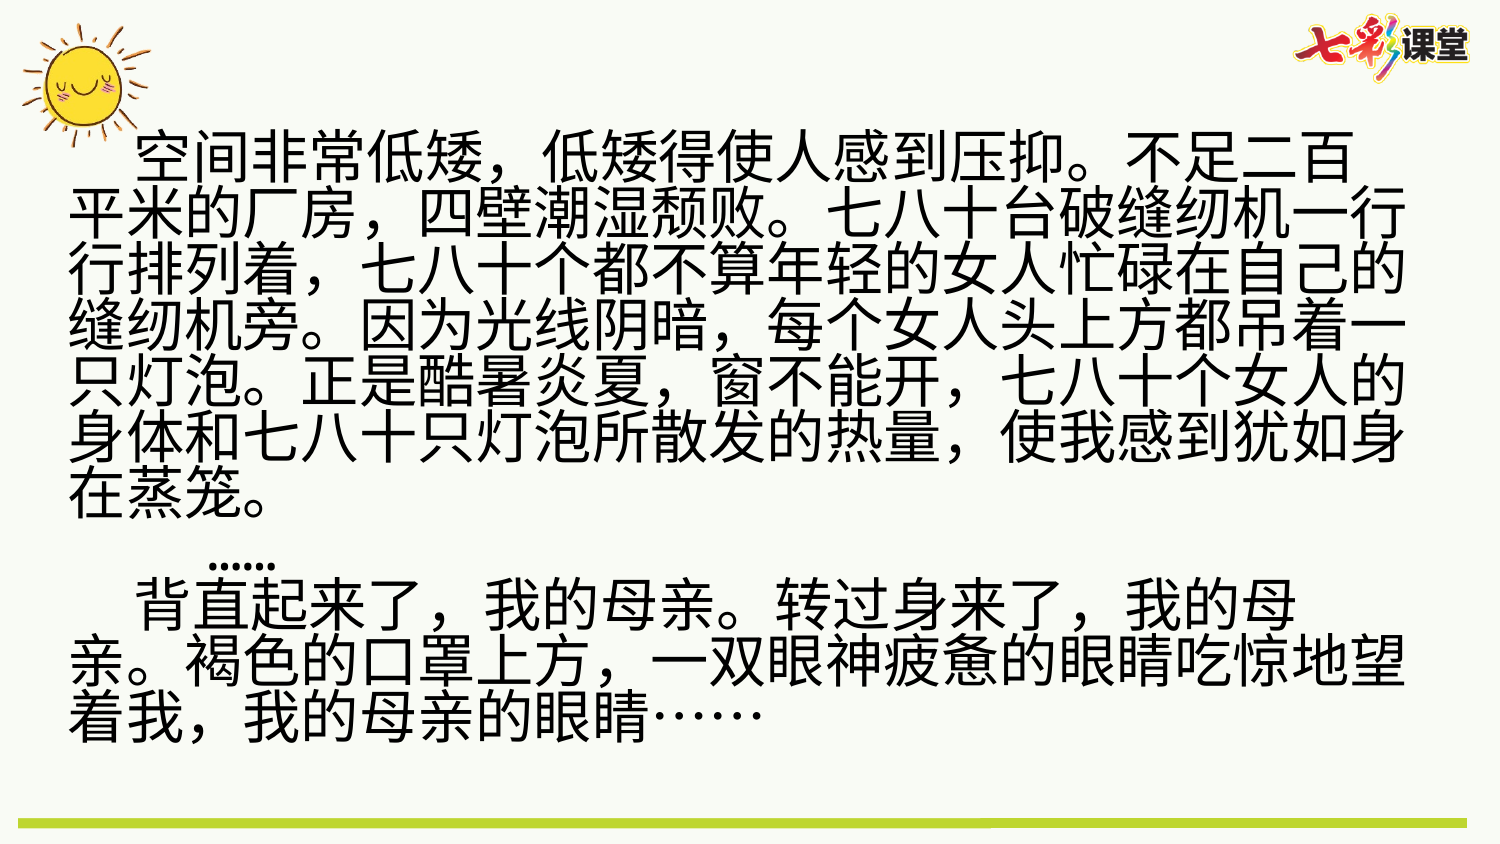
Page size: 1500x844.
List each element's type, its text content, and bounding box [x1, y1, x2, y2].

picture [1291, 9, 1472, 87]
picture [0, 0, 173, 172]
picture [18, 771, 1467, 844]
text_box 空间非常低矮，低矮得使人感到压抑。不足二百平米的厂房，四壁潮湿颓败。七八十台破缝纫机一行行排列着，七八十个都不算年轻的女人忙碌在自己的缝纫机旁。因为光线阴暗，每个女人头上方都吊着一只灯泡。正是酷暑炎夏，窗不能开，七八十个女人的身体和七八十只灯泡所散发的热量，使我感到犹如身在蒸笼。 …… 背直起来了，我的母亲。转过身来了，我的母亲。褐色的口罩上方，一双眼神疲惫的眼睛吃惊地望着我，我的母亲的眼睛…… [53, 126, 1426, 758]
